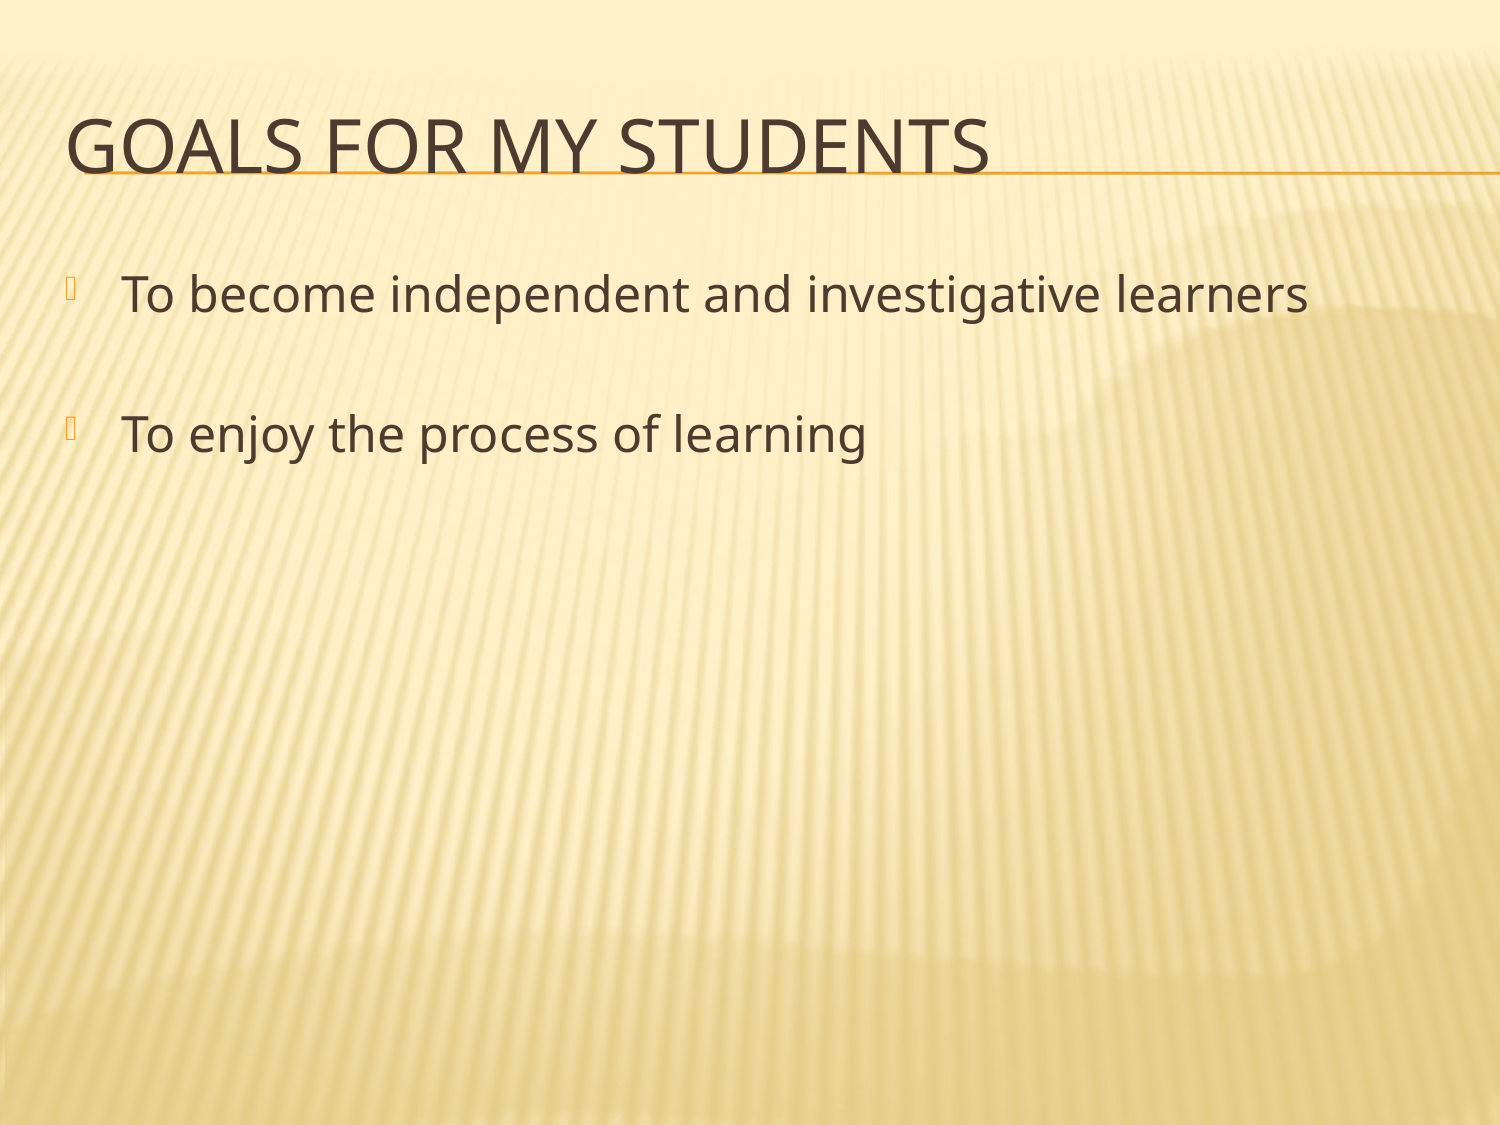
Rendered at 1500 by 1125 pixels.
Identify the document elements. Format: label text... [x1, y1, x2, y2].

title Goals for My Students [50, 75, 1475, 213]
list To become independent and investigative learners To enjoy the process of learning [50, 254, 1475, 998]
